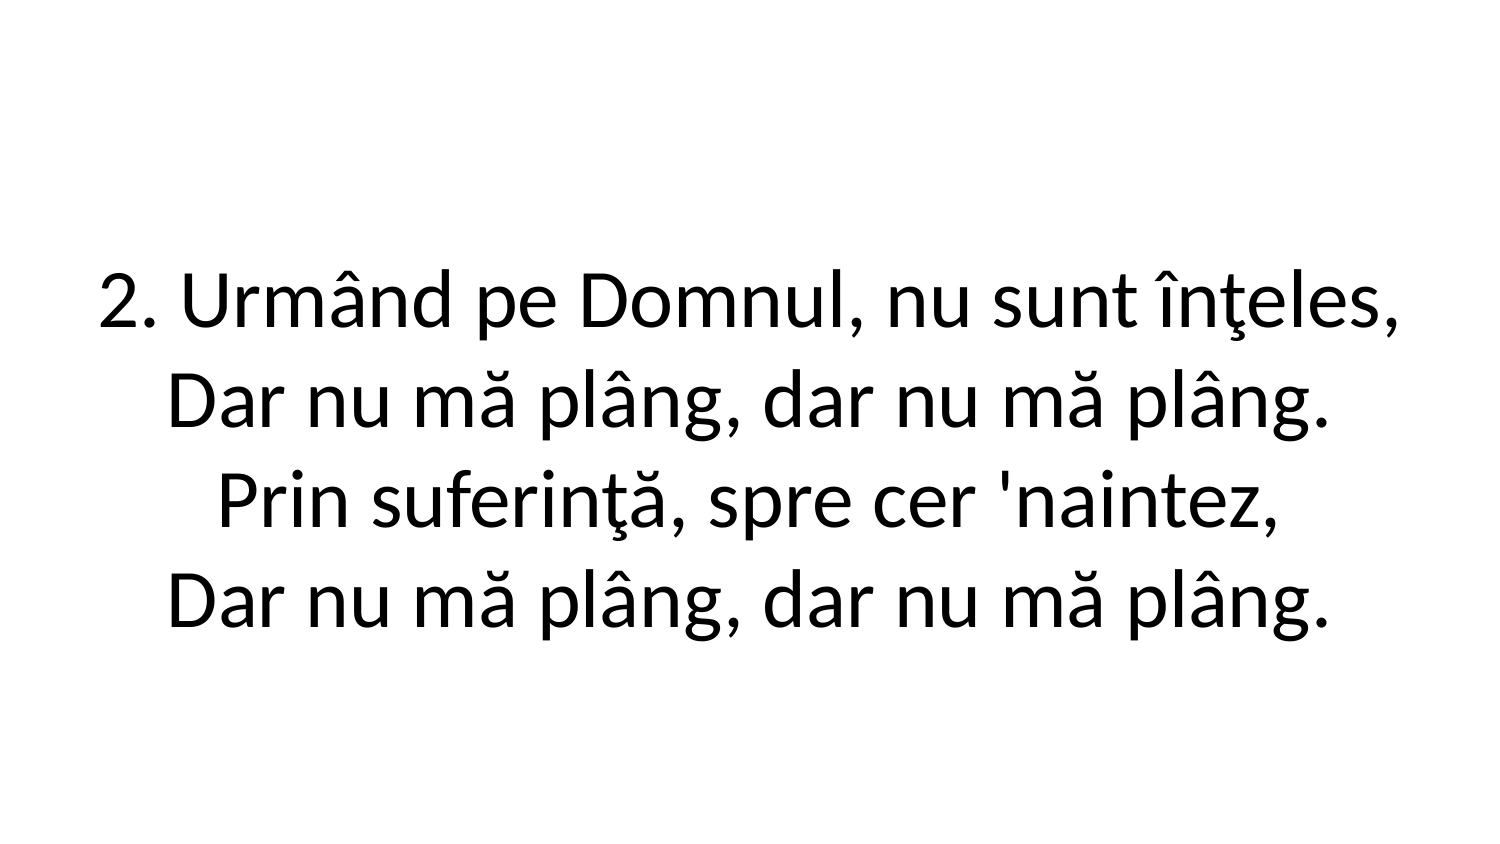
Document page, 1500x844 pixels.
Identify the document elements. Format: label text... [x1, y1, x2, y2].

text_box 2. Urmând pe Domnul, nu sunt înţeles, Dar nu mă plâng, dar nu mă plâng. Prin suferinţă, spre cer 'naintez, Dar nu mă plâng, dar nu mă plâng. [82, 192, 1418, 652]
